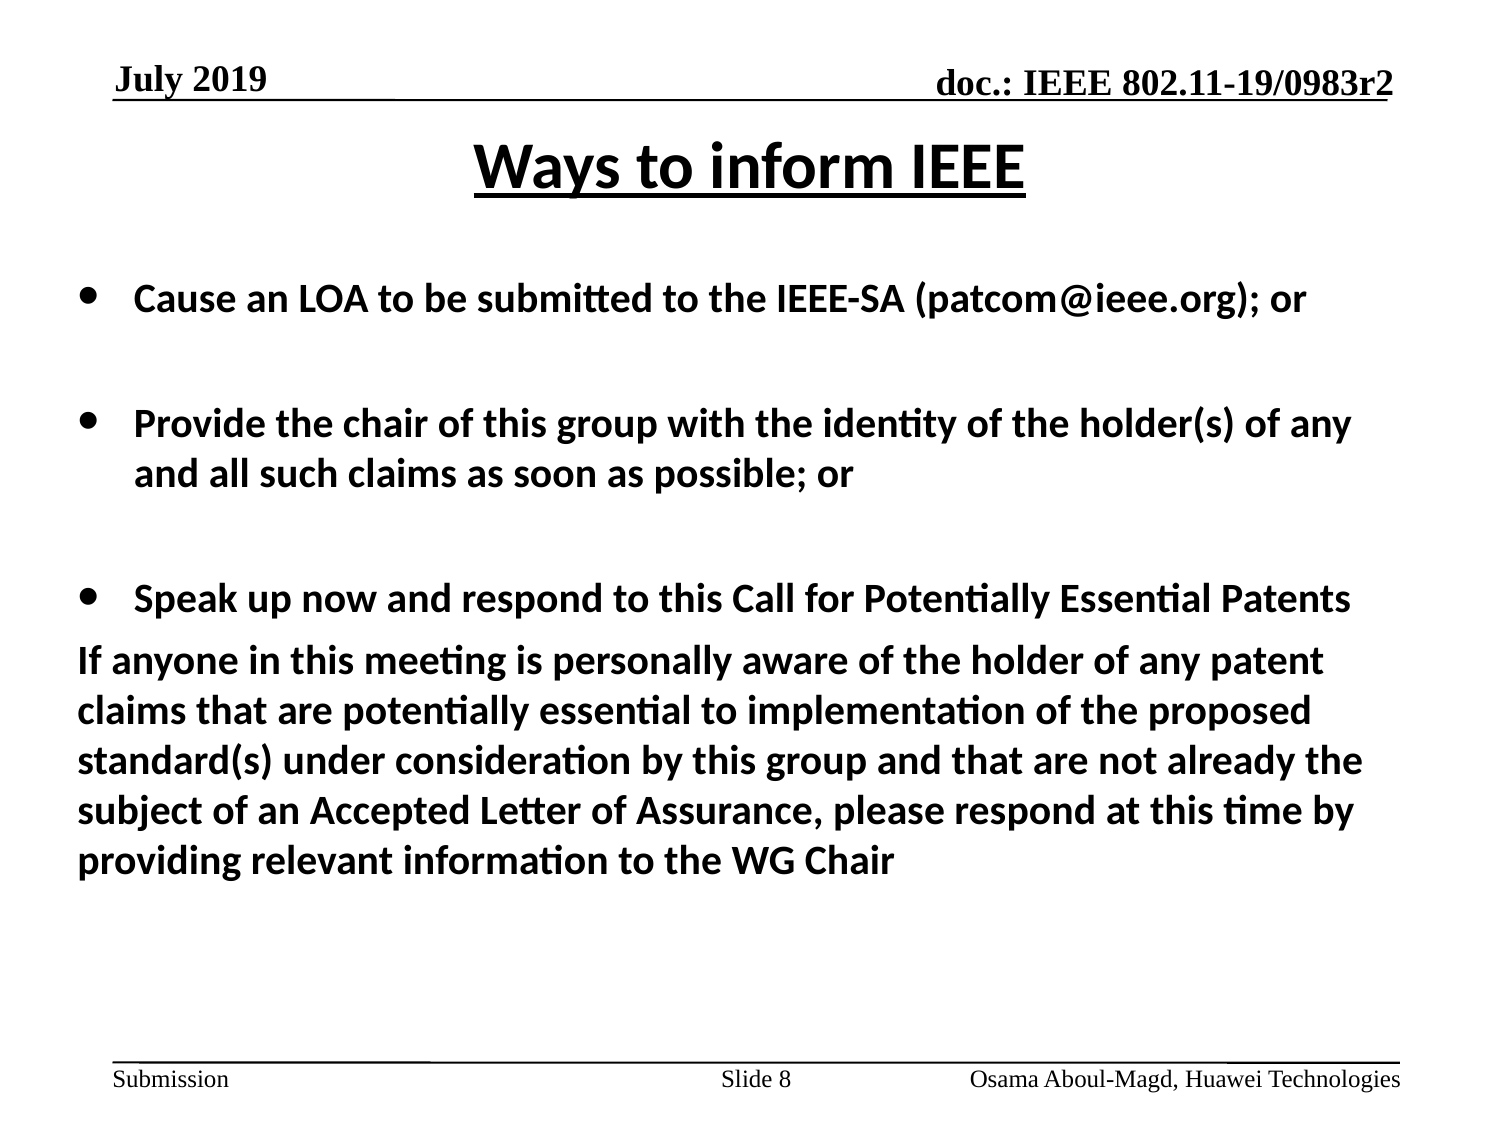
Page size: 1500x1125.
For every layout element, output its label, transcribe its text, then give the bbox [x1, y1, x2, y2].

list Cause an LOA to be submitted to the IEEE-SA (patcom@ieee.org); or Provide the chair of this group with the identity of the holder(s) of any and all such claims as soon as possible; or Speak up now and respond to this Call for Potentially Essential Patents If anyone in this meeting is personally aware of the holder of any patent claims that are potentially essential to implementation of the proposed standard(s) under consideration by this group and that are not already the subject of an Accepted Letter of Assurance, please respond at this time by providing relevant information to the WG Chair [62, 262, 1438, 938]
slide_number Slide 8 [712, 1061, 800, 1123]
title Ways to inform IEEE [112, 74, 1388, 250]
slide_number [114, 54, 423, 100]
footer Osama Aboul-Magd, Huawei Technologies [878, 1061, 1402, 1093]
